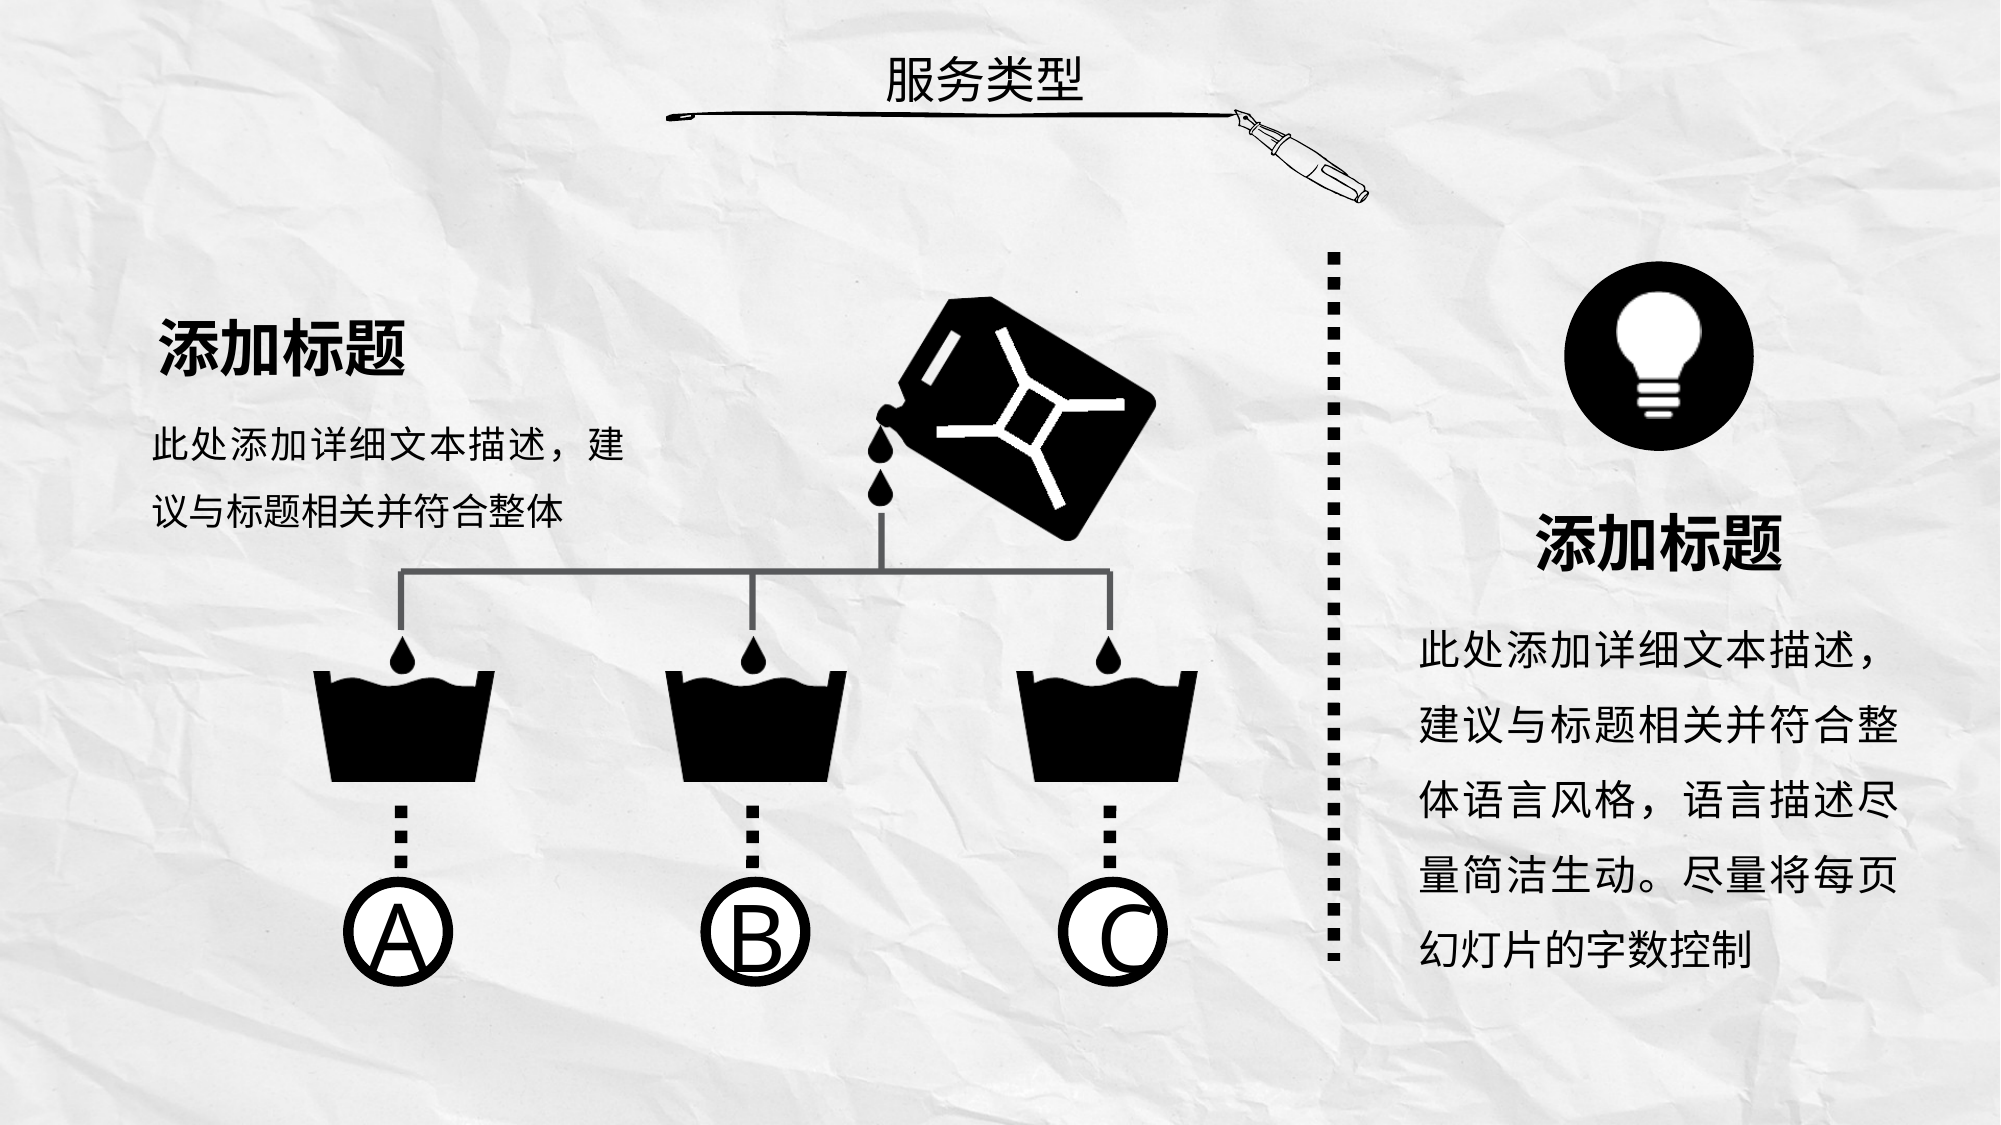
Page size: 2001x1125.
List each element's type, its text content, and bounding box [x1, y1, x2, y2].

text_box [1564, 261, 1754, 451]
text_box 添加标题 [142, 301, 504, 390]
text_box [705, 871, 806, 1000]
text_box 添加标题 [1519, 496, 1799, 587]
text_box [1063, 871, 1163, 1000]
text_box 此处添加详细文本描述，建议与标题相关并符合整体语言风格，语言描述尽量简洁生动。尽量将每页幻灯片的字数控制 [1404, 591, 1914, 982]
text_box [347, 870, 449, 999]
text_box 此处添加详细文本描述，建议与标题相关并符合整体 [136, 390, 641, 541]
picture [0, 0, 2001, 1125]
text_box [400, 512, 1110, 630]
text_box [666, 40, 1334, 230]
